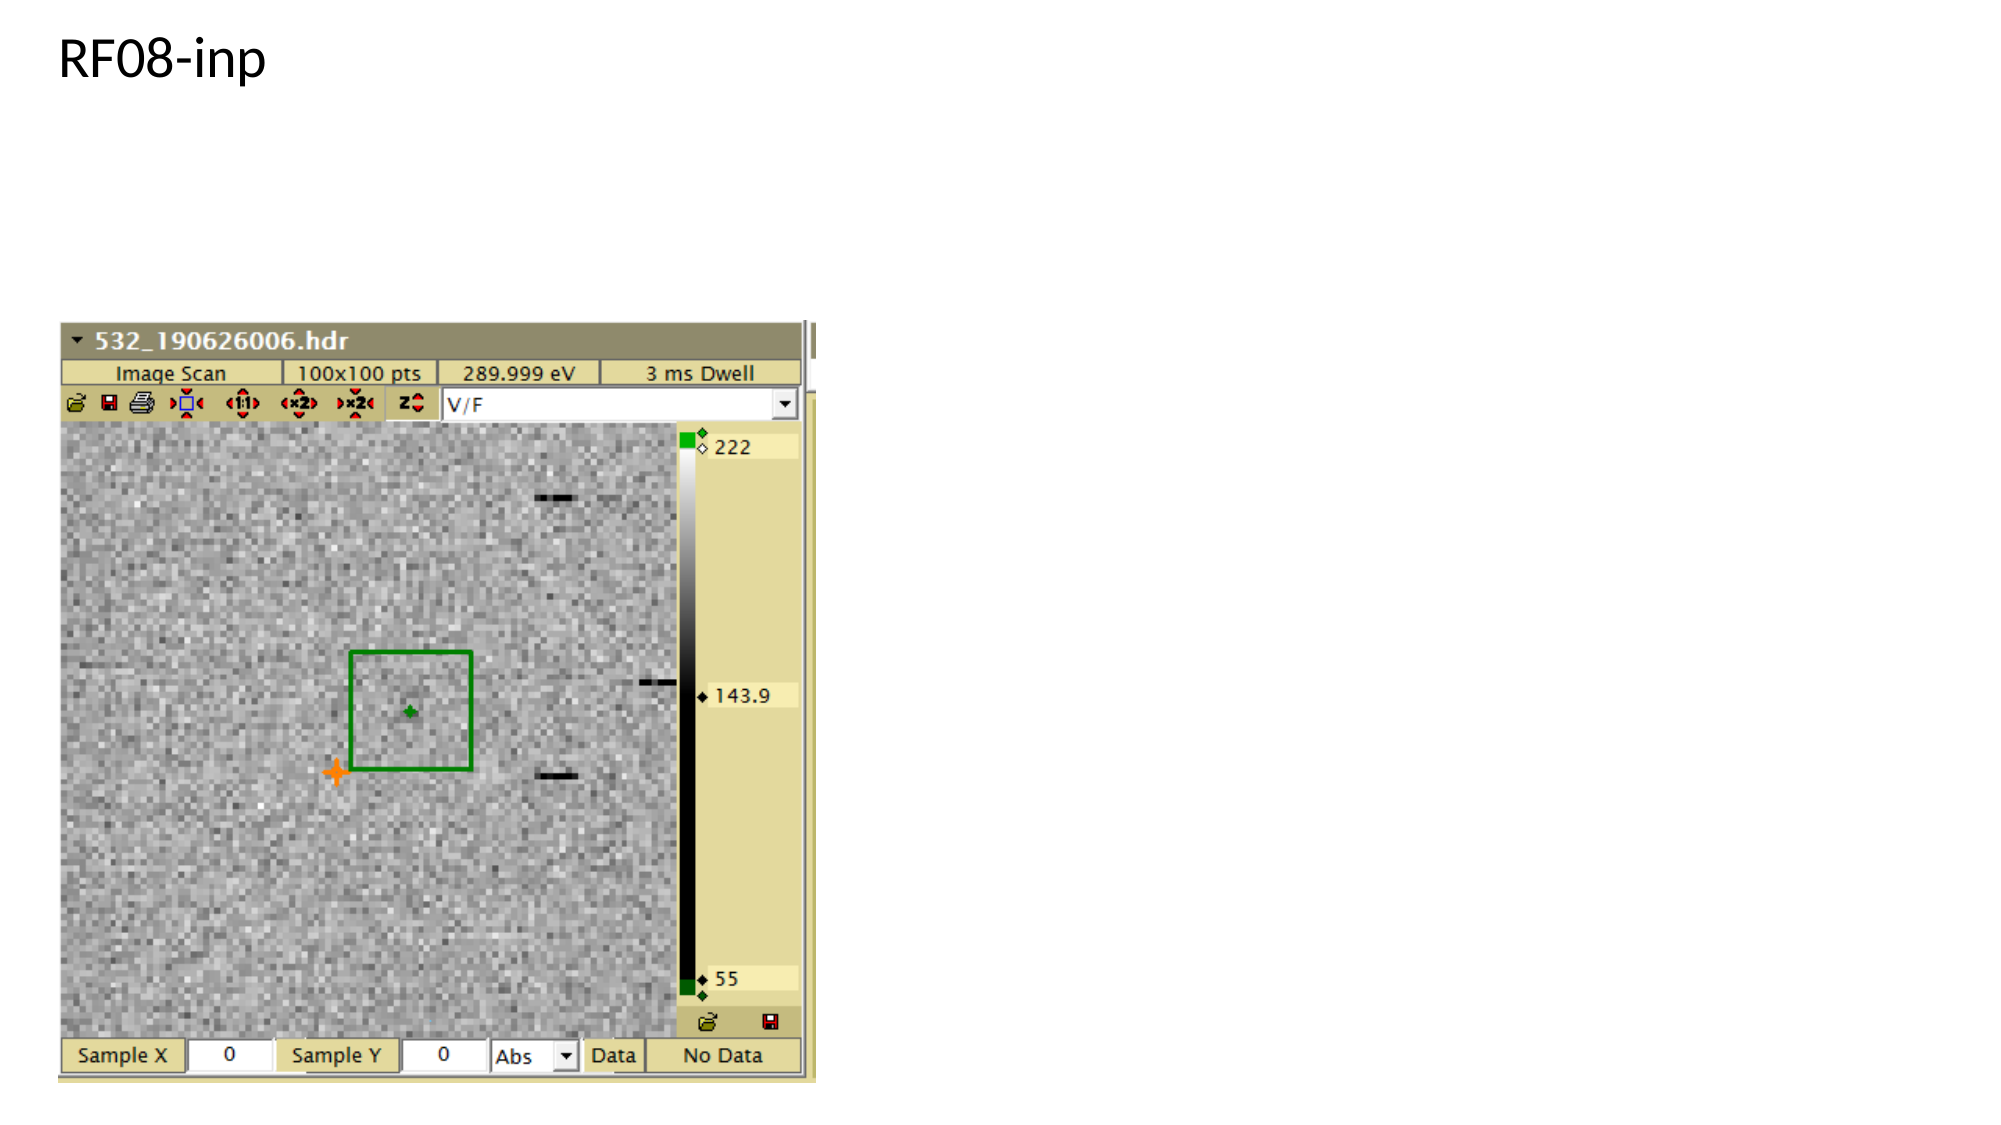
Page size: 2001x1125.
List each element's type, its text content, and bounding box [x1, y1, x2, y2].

picture [58, 320, 816, 1083]
text_box RF08-inp [43, 19, 310, 128]
